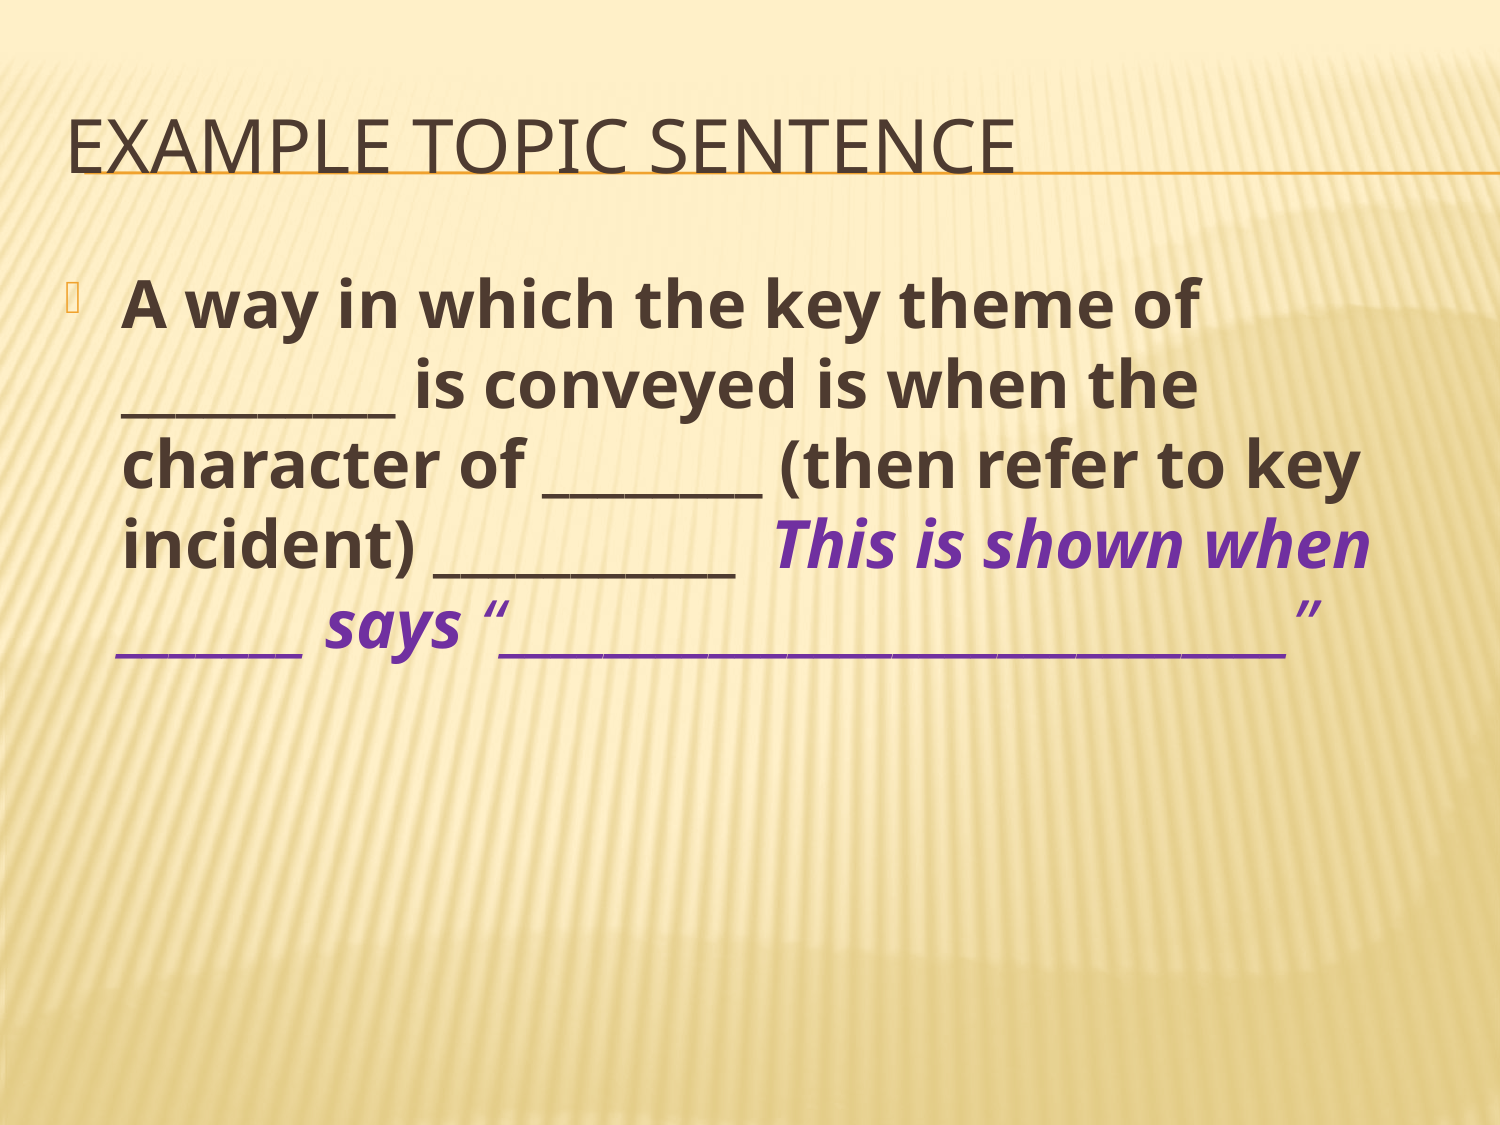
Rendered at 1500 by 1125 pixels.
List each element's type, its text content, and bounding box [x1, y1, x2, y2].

list A way in which the key theme of __________ is conveyed is when the character of ________ (then refer to key incident) ___________ This is shown when _______ says “______________________________” [50, 254, 1475, 998]
title Example Topic sentence [50, 75, 1475, 213]
